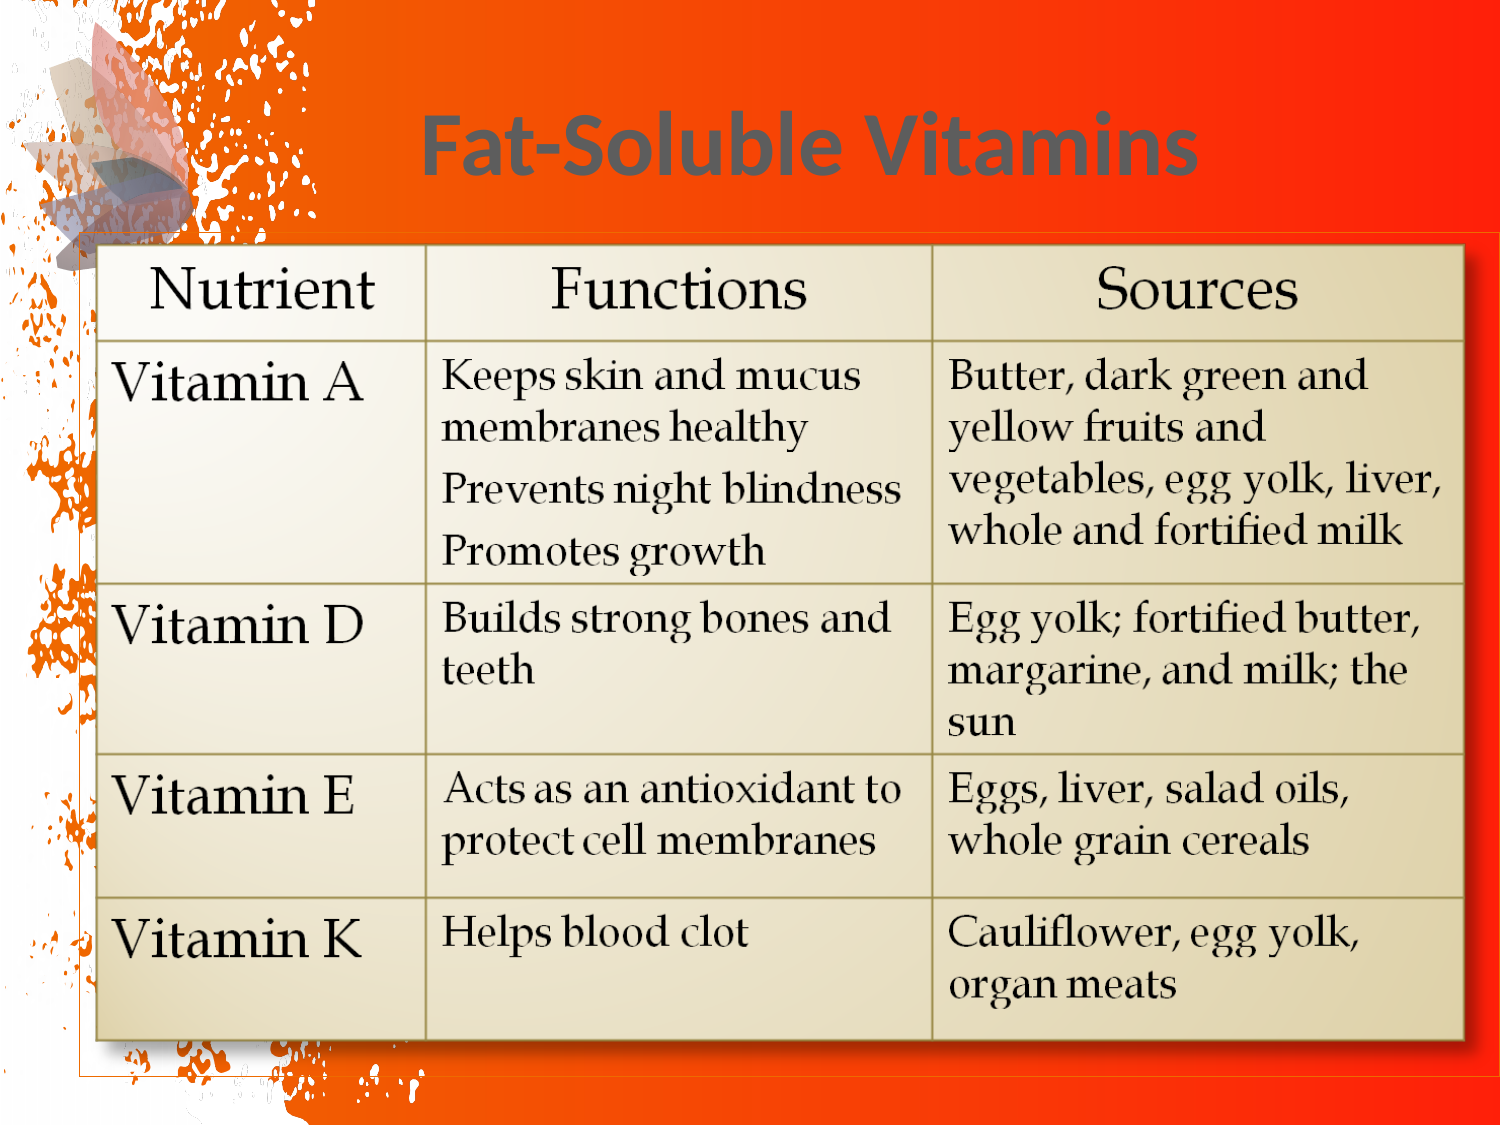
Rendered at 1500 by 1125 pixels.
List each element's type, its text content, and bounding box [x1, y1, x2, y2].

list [79, 232, 1500, 1077]
picture [0, 0, 425, 1125]
title Fat-Soluble Vitamins [197, 45, 1425, 230]
